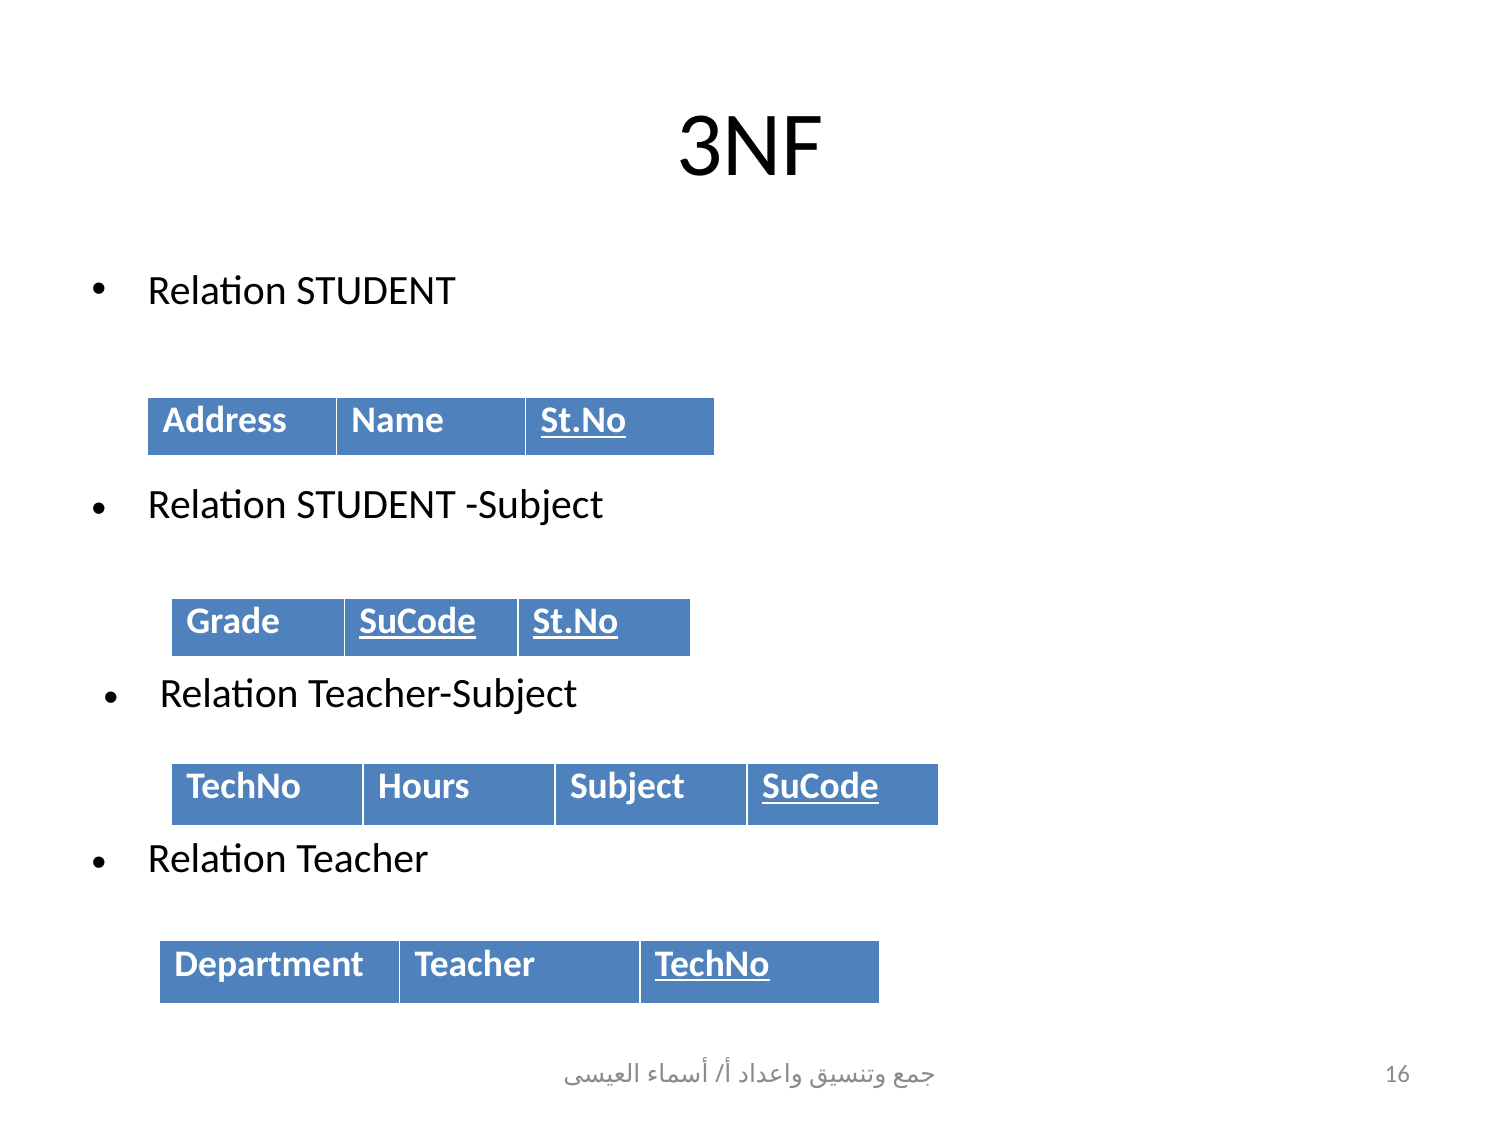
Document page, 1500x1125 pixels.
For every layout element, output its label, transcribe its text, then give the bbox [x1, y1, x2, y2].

table_header SuCode [748, 764, 938, 825]
text_box Relation Teacher-Subject [88, 668, 1439, 775]
table_header Address [148, 398, 336, 455]
text_box Relation Teacher [76, 834, 1427, 917]
table_header St.No [526, 398, 714, 455]
table_header Name [337, 398, 525, 455]
table_header Subject [556, 764, 746, 825]
table_header Teacher [400, 941, 639, 1003]
table_header SuCode [345, 599, 517, 656]
table_header TechNo [641, 941, 879, 1003]
slide_number 16 [1074, 1042, 1425, 1103]
table_header TechNo [172, 764, 362, 825]
table_header Grade [172, 599, 344, 656]
table_header Department [160, 941, 399, 1003]
table_header St.No [519, 599, 690, 656]
text_box Relation STUDENT -Subject [76, 479, 1427, 587]
table_header Hours [364, 764, 554, 825]
title 3NF [75, 45, 1425, 233]
list Relation STUDENT [76, 255, 1427, 472]
footer جمع وتنسيق واعداد أ/ أسماء العيسى [512, 1042, 988, 1103]
